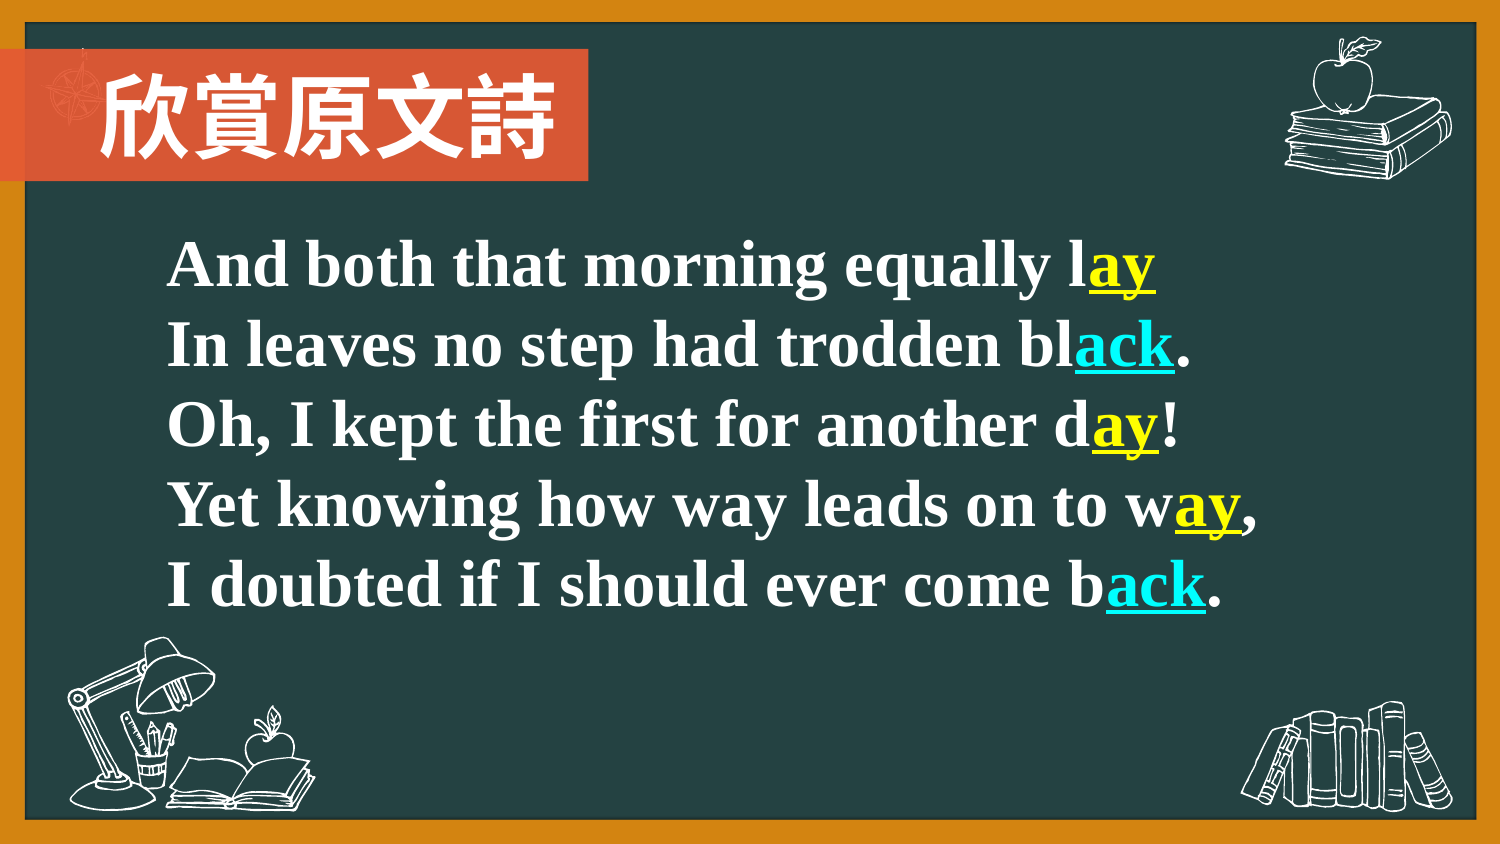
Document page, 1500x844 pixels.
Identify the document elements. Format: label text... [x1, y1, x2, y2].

picture [0, 0, 1500, 844]
text_box And both that morning equally lay In leaves no step had trodden black. Oh, I kept the first for another day! Yet knowing how way leads on to way, I doubted if I should ever come back. [152, 212, 1500, 627]
text_box 欣賞原文詩 [0, 48, 589, 182]
